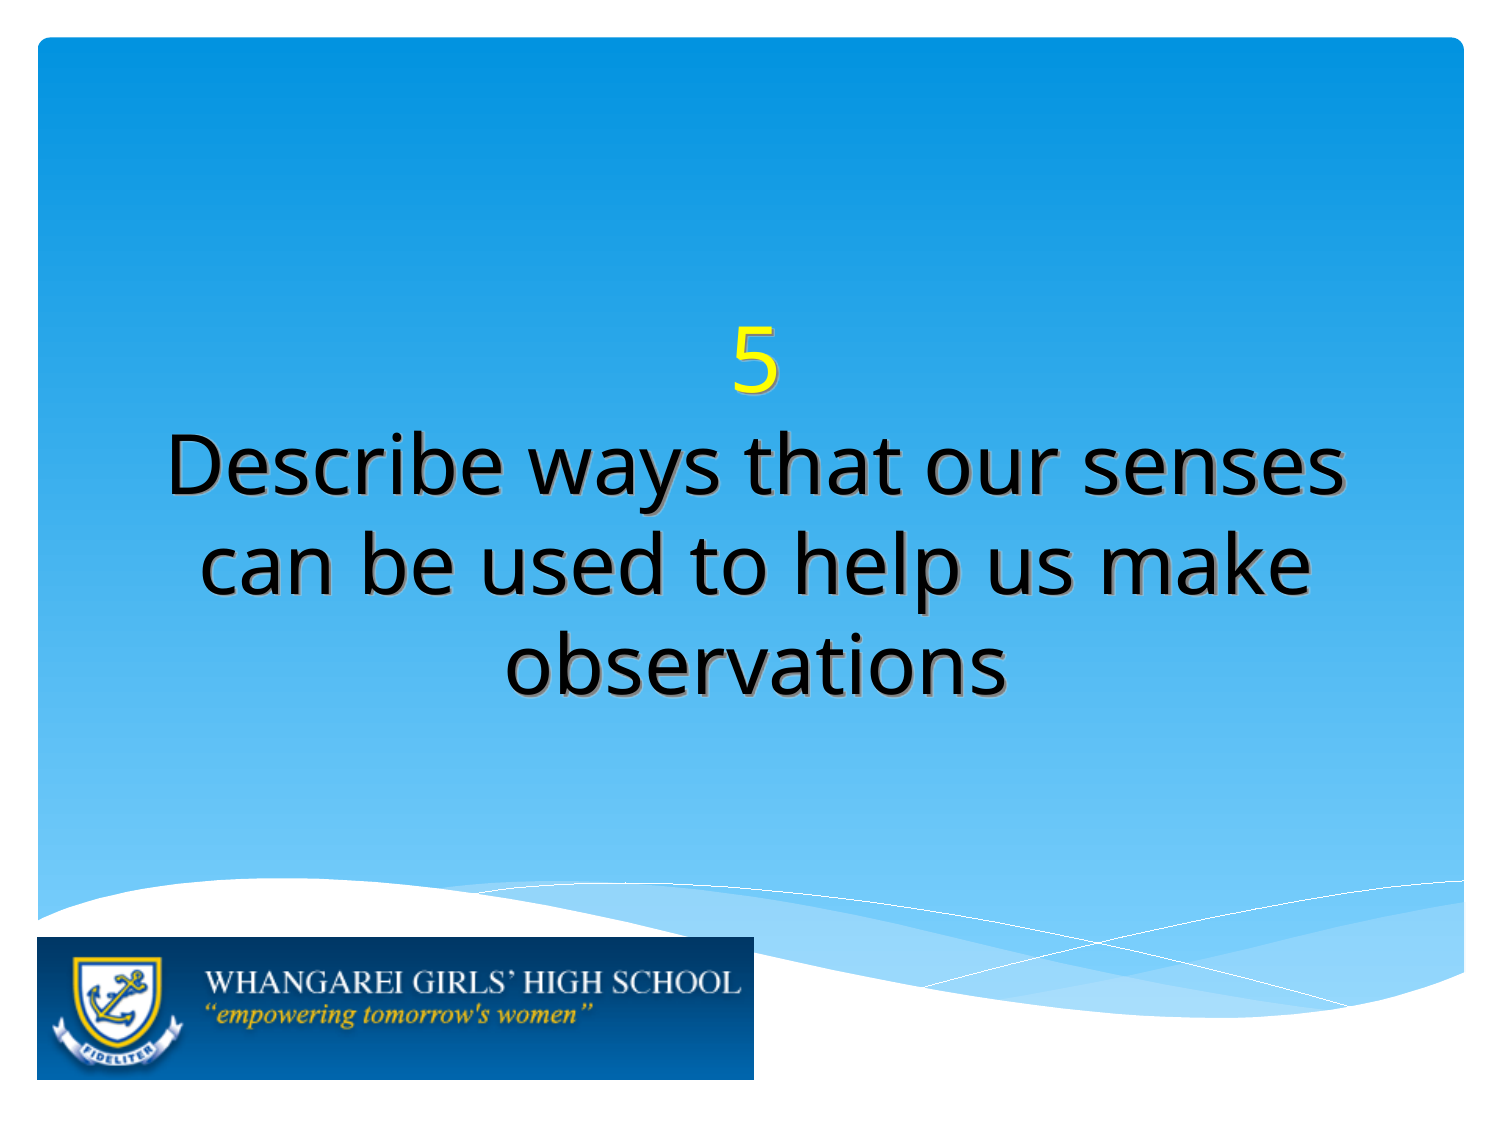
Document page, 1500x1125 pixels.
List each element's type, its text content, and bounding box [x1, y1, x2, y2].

text_box 5 Describe ways that our senses can be used to help us make observations [74, 99, 1438, 913]
picture [37, 937, 754, 1080]
